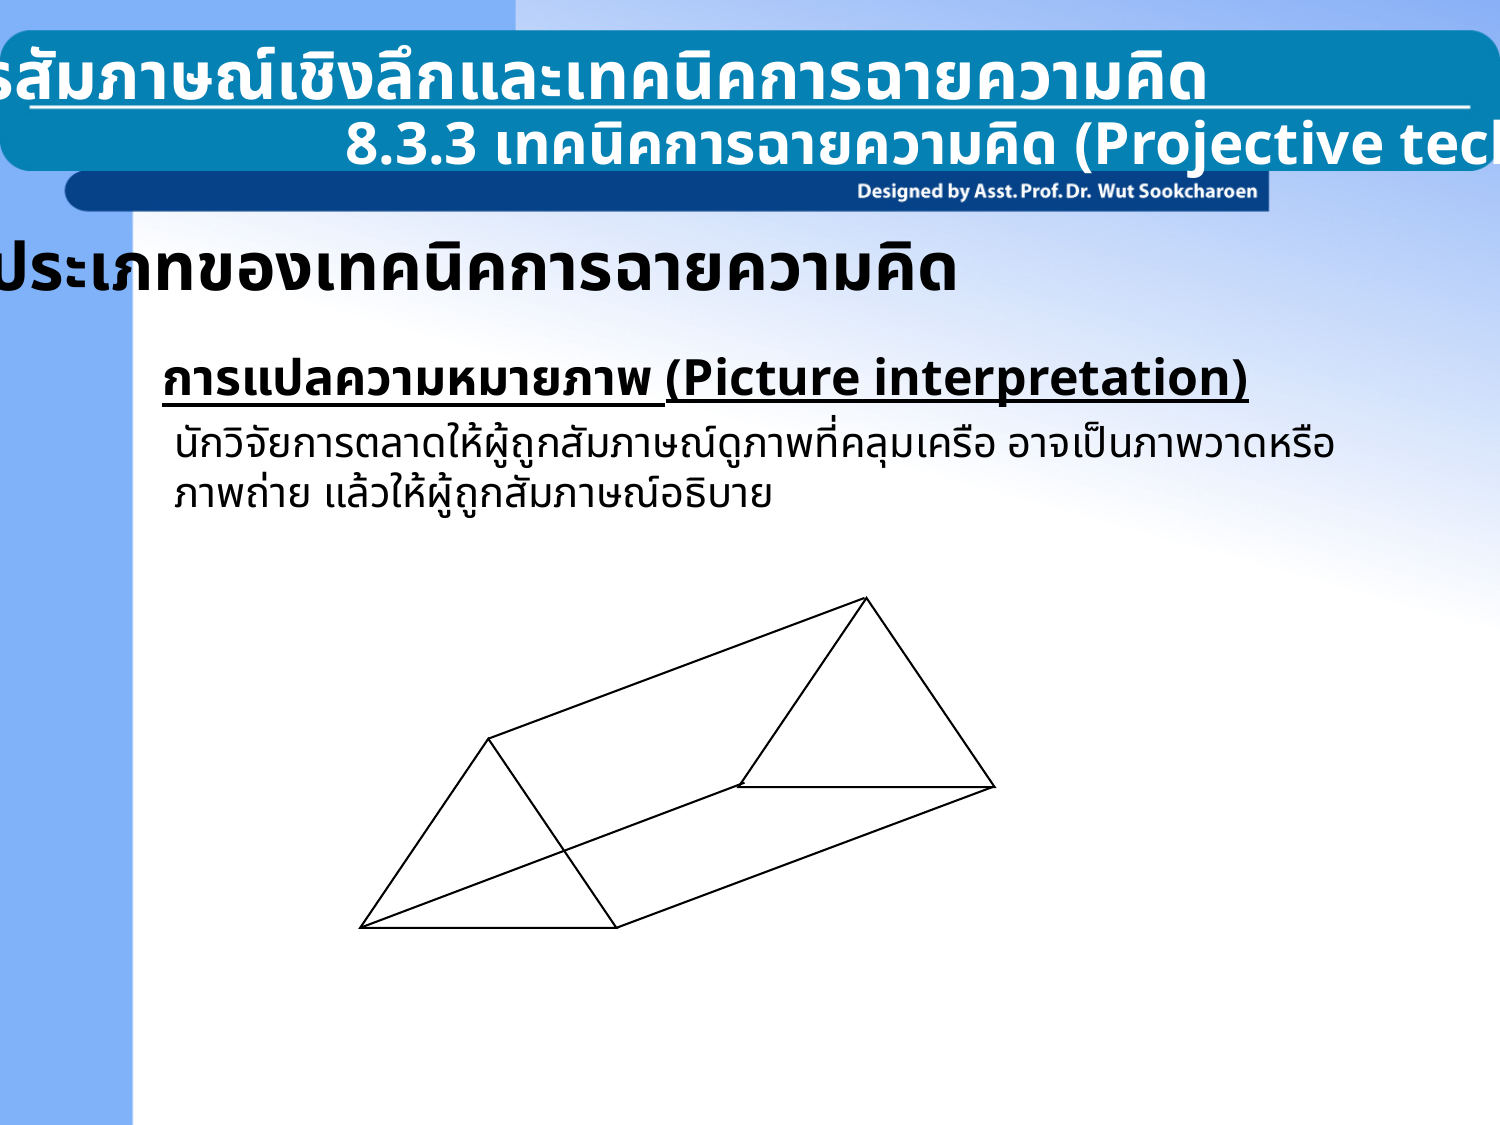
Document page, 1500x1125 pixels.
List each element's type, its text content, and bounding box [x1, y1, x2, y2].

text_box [359, 597, 995, 928]
picture [0, 0, 1500, 53]
text_box 8.3 การสัมภาษณ์เชิงลึกและเทคนิคการฉายความคิด [0, 25, 1226, 121]
picture [0, 149, 1500, 1125]
text_box ประเภทของเทคนิคการฉายความคิด [0, 216, 976, 312]
text_box การแปลความหมายภาพ (Picture interpretation) [147, 338, 1400, 413]
text_box 8.3.3 เทคนิคการฉายความคิด (Projective technique) [330, 98, 1500, 184]
text_box นักวิจัยการตลาดให้ผู้ถูกสัมภาษณ์ดูภาพที่คลุมเครือ อาจเป็นภาพวาดหรือภาพถ่าย แล้วให้ผู้ถูกสัมภาษณ์อธิบาย [159, 408, 1435, 524]
